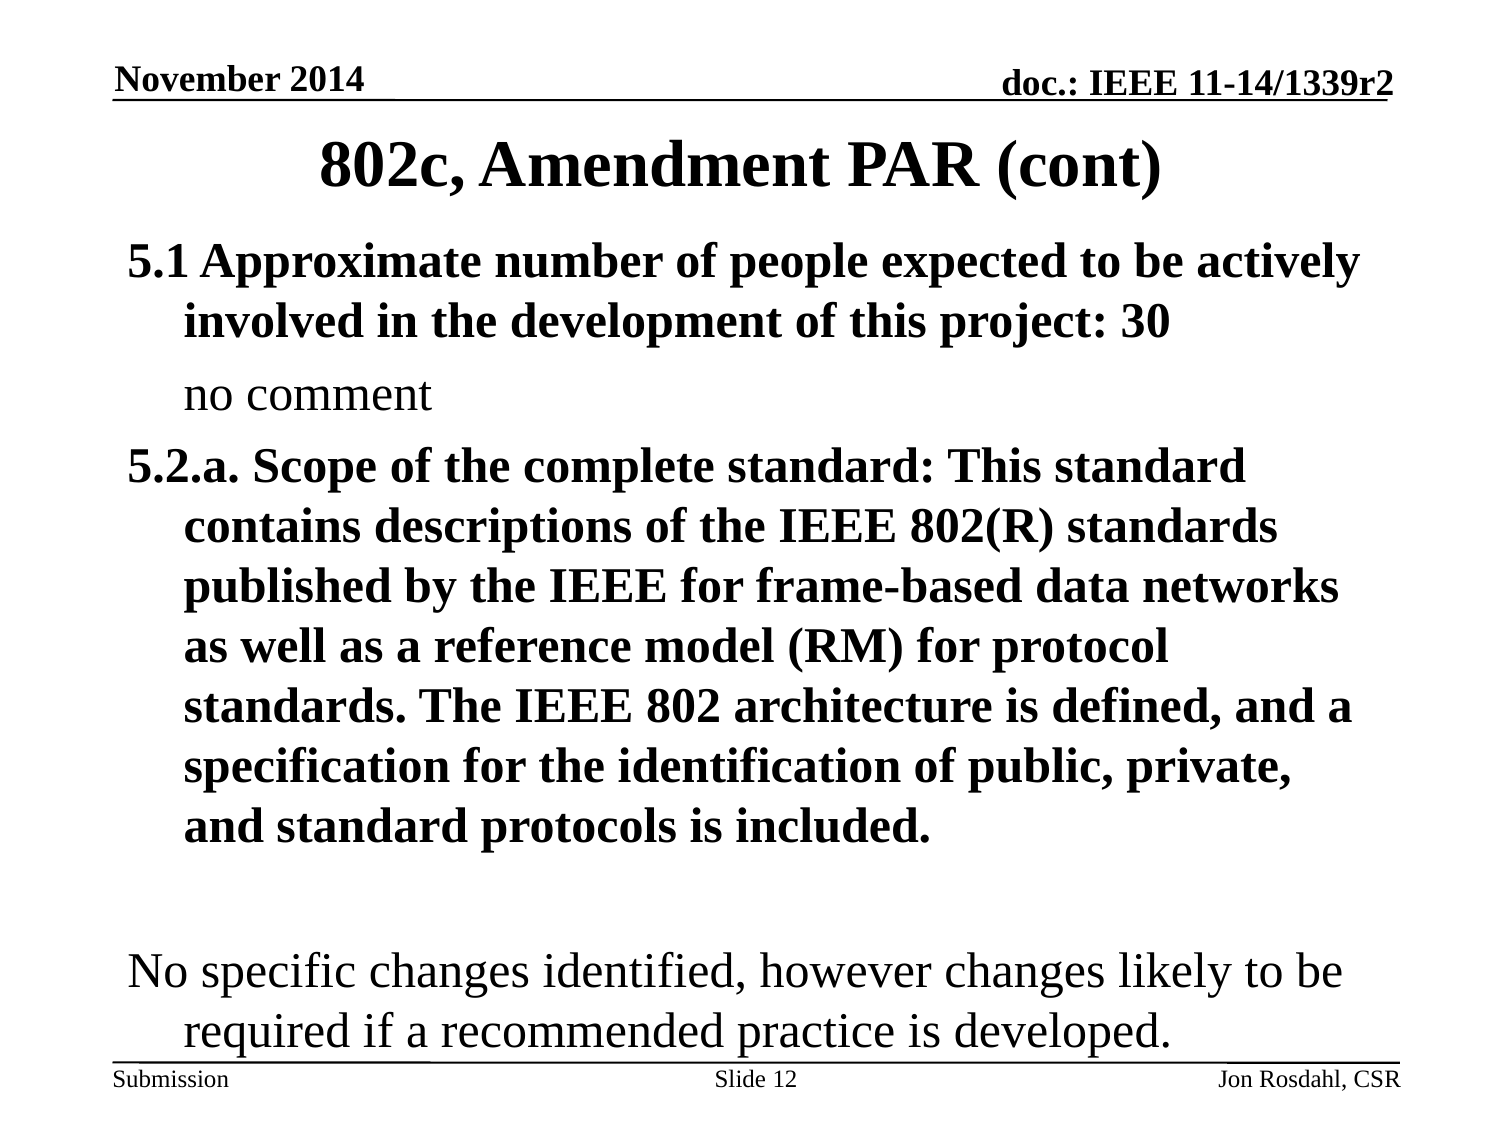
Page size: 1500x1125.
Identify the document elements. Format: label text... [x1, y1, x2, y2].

footer Jon Rosdahl, CSR [878, 1061, 1402, 1093]
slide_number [114, 54, 423, 100]
slide_number Slide 12 [712, 1061, 800, 1123]
title 802c, Amendment PAR (cont) [112, 112, 1388, 209]
list 5.1 Approximate number of people expected to be actively involved in the development of this project: 30 no comment 5.2.a. Scope of the complete standard: This standard contains descriptions of the IEEE 802(R) standards published by the IEEE for frame-based data networks as well as a reference model (RM) for protocol standards. The IEEE 802 architecture is defined, and a specification for the identification of public, private, and standard protocols is included. No specific changes identified, however changes likely to be required if a recommended practice is developed. [111, 219, 1388, 1059]
